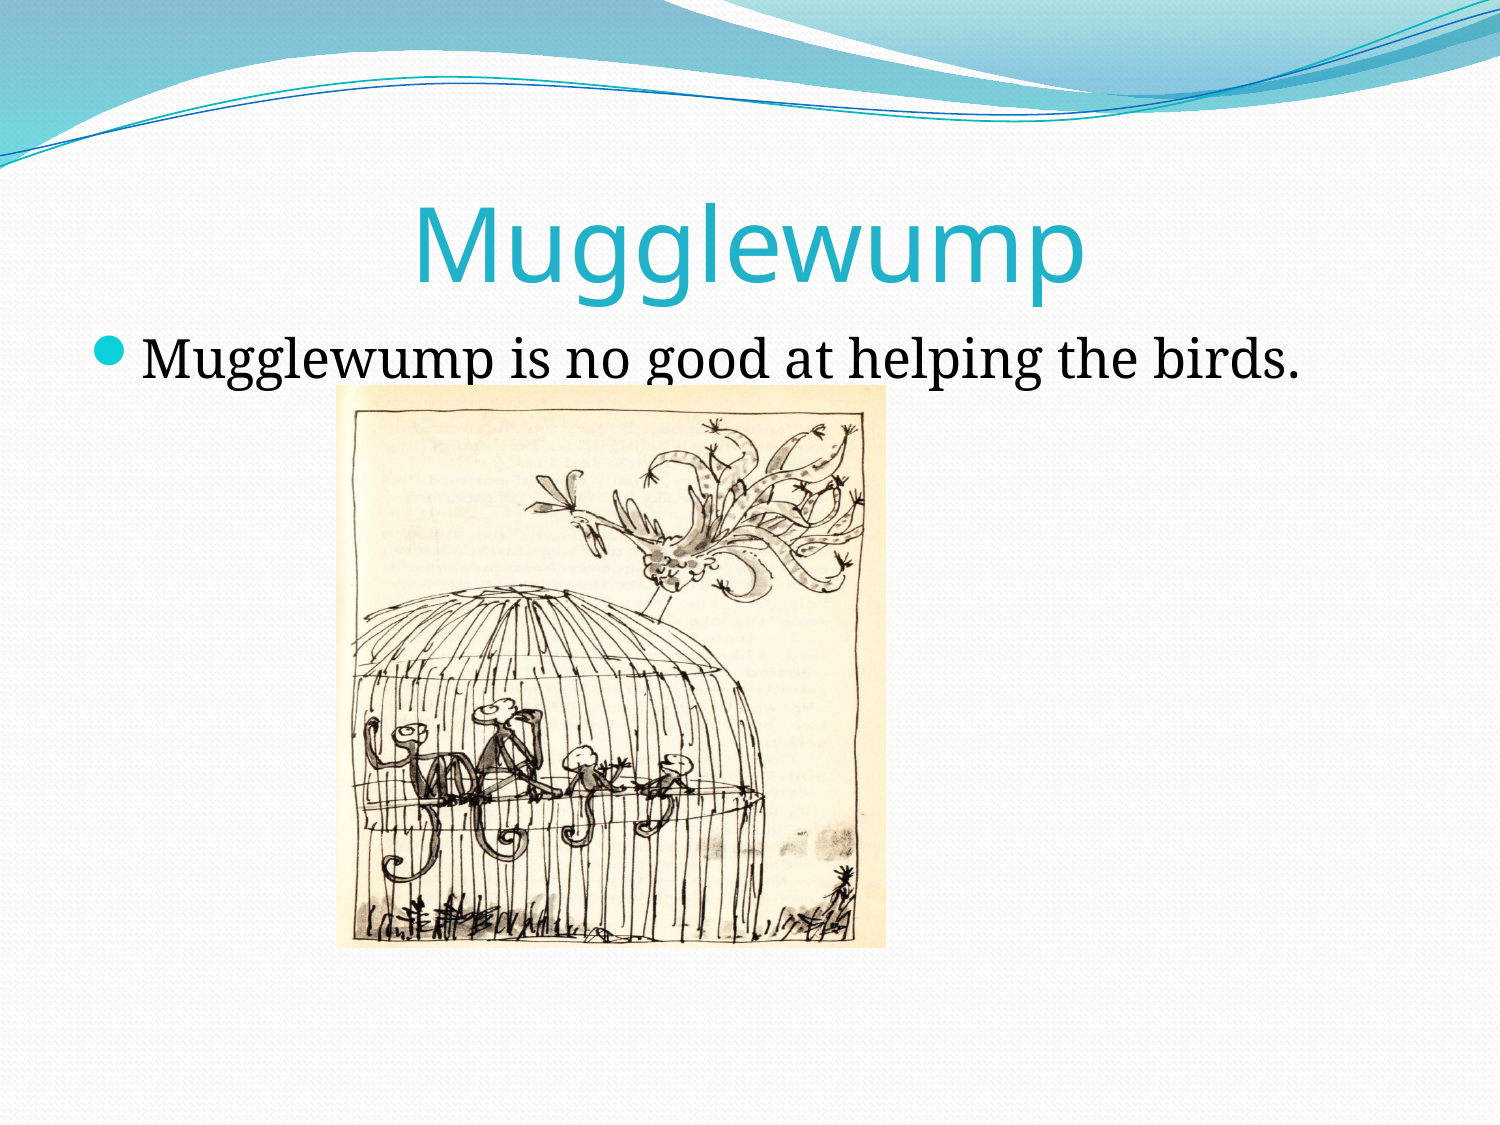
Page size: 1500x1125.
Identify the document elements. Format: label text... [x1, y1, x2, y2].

picture [336, 385, 887, 949]
list Mugglewump is no good at helping the birds. [75, 317, 1425, 1038]
title Mugglewump [75, 115, 1425, 303]
